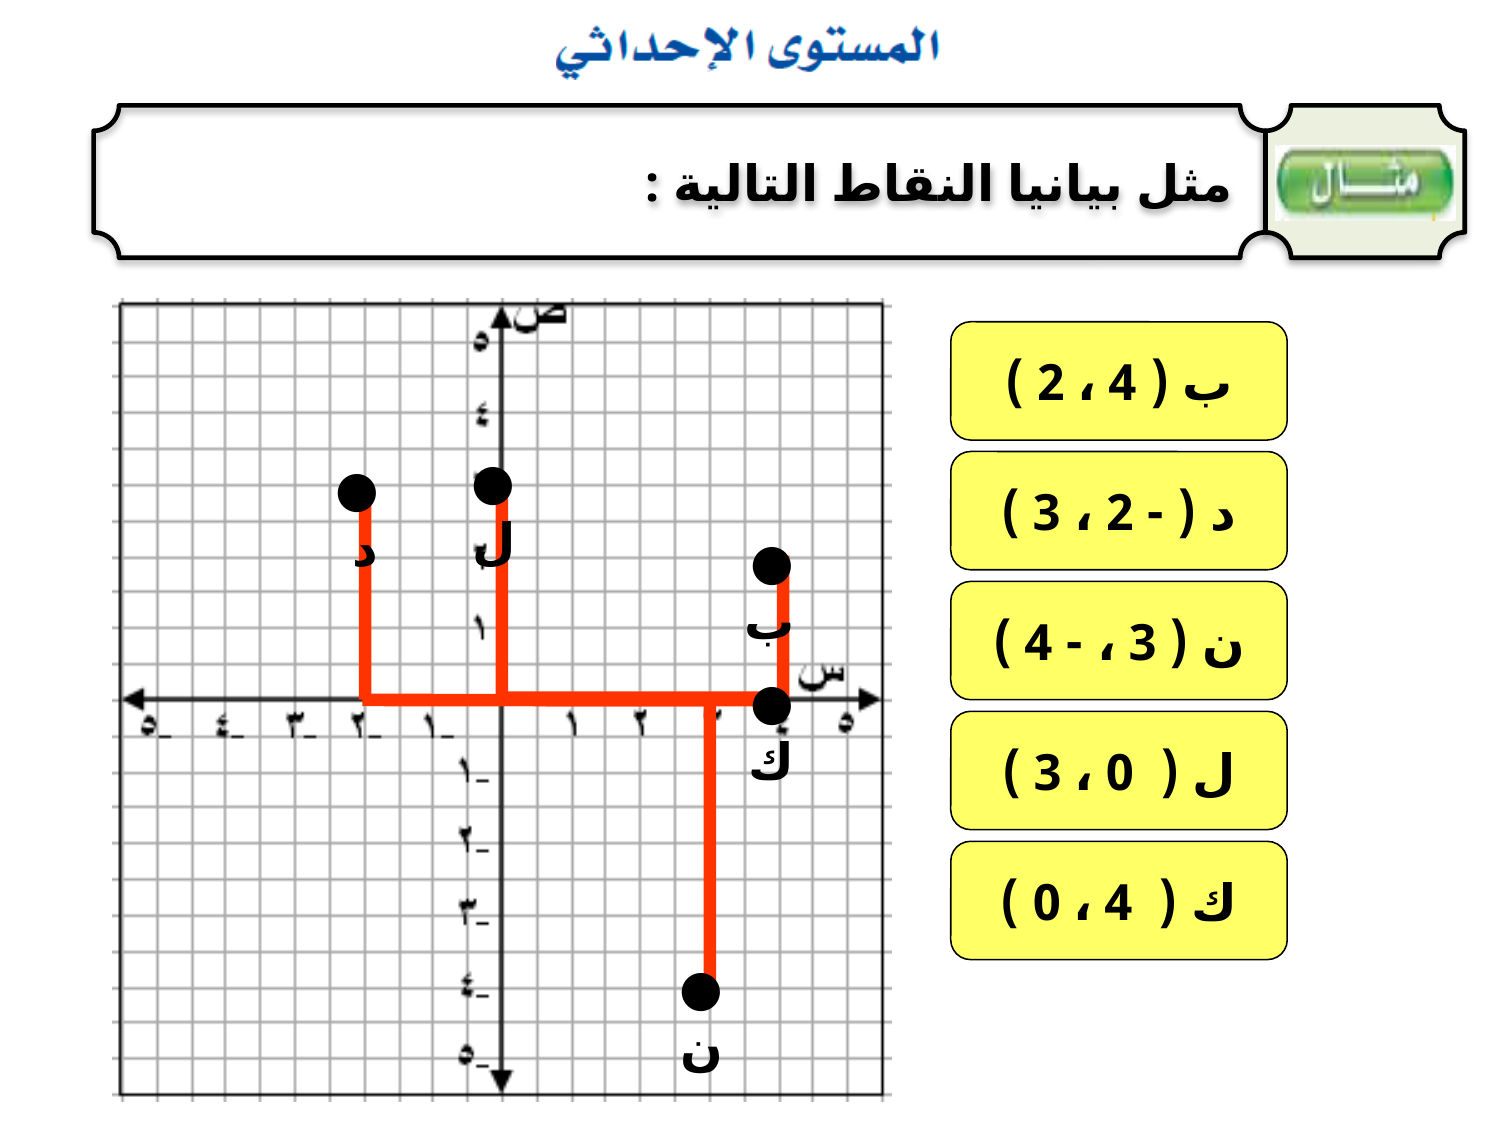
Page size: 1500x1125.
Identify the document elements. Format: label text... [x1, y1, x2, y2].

text_box ل ( 0 ، 3 ) [950, 711, 1288, 830]
text_box ب ( 4 ، 2 ) [950, 321, 1288, 441]
text_box د ( - 2 ، 3 ) [950, 451, 1288, 570]
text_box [93, 105, 1466, 258]
picture [111, 297, 892, 1102]
text_box ك ( 4 ، 0 ) [950, 841, 1288, 960]
text_box ن ( 3 ، - 4 ) [950, 581, 1288, 700]
picture [555, 23, 944, 80]
